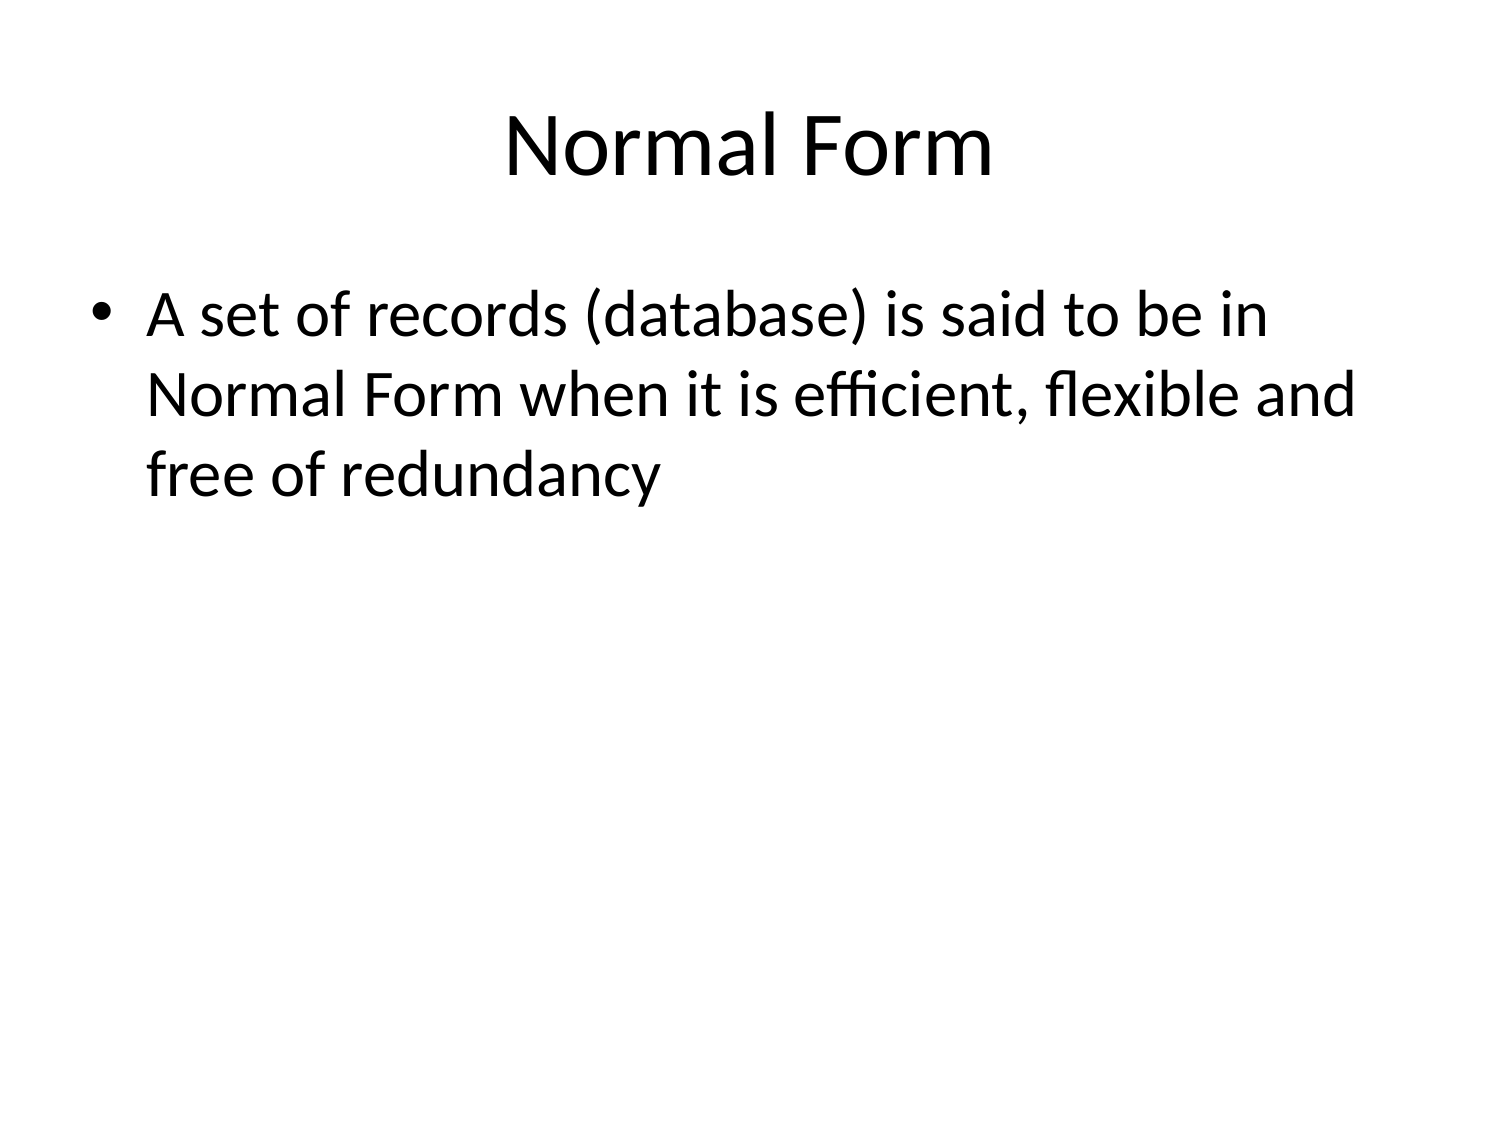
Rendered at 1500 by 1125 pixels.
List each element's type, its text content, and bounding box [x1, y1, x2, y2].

list A set of records (database) is said to be in Normal Form when it is efficient, flexible and free of redundancy [75, 262, 1425, 1005]
title Normal Form [75, 45, 1425, 233]
